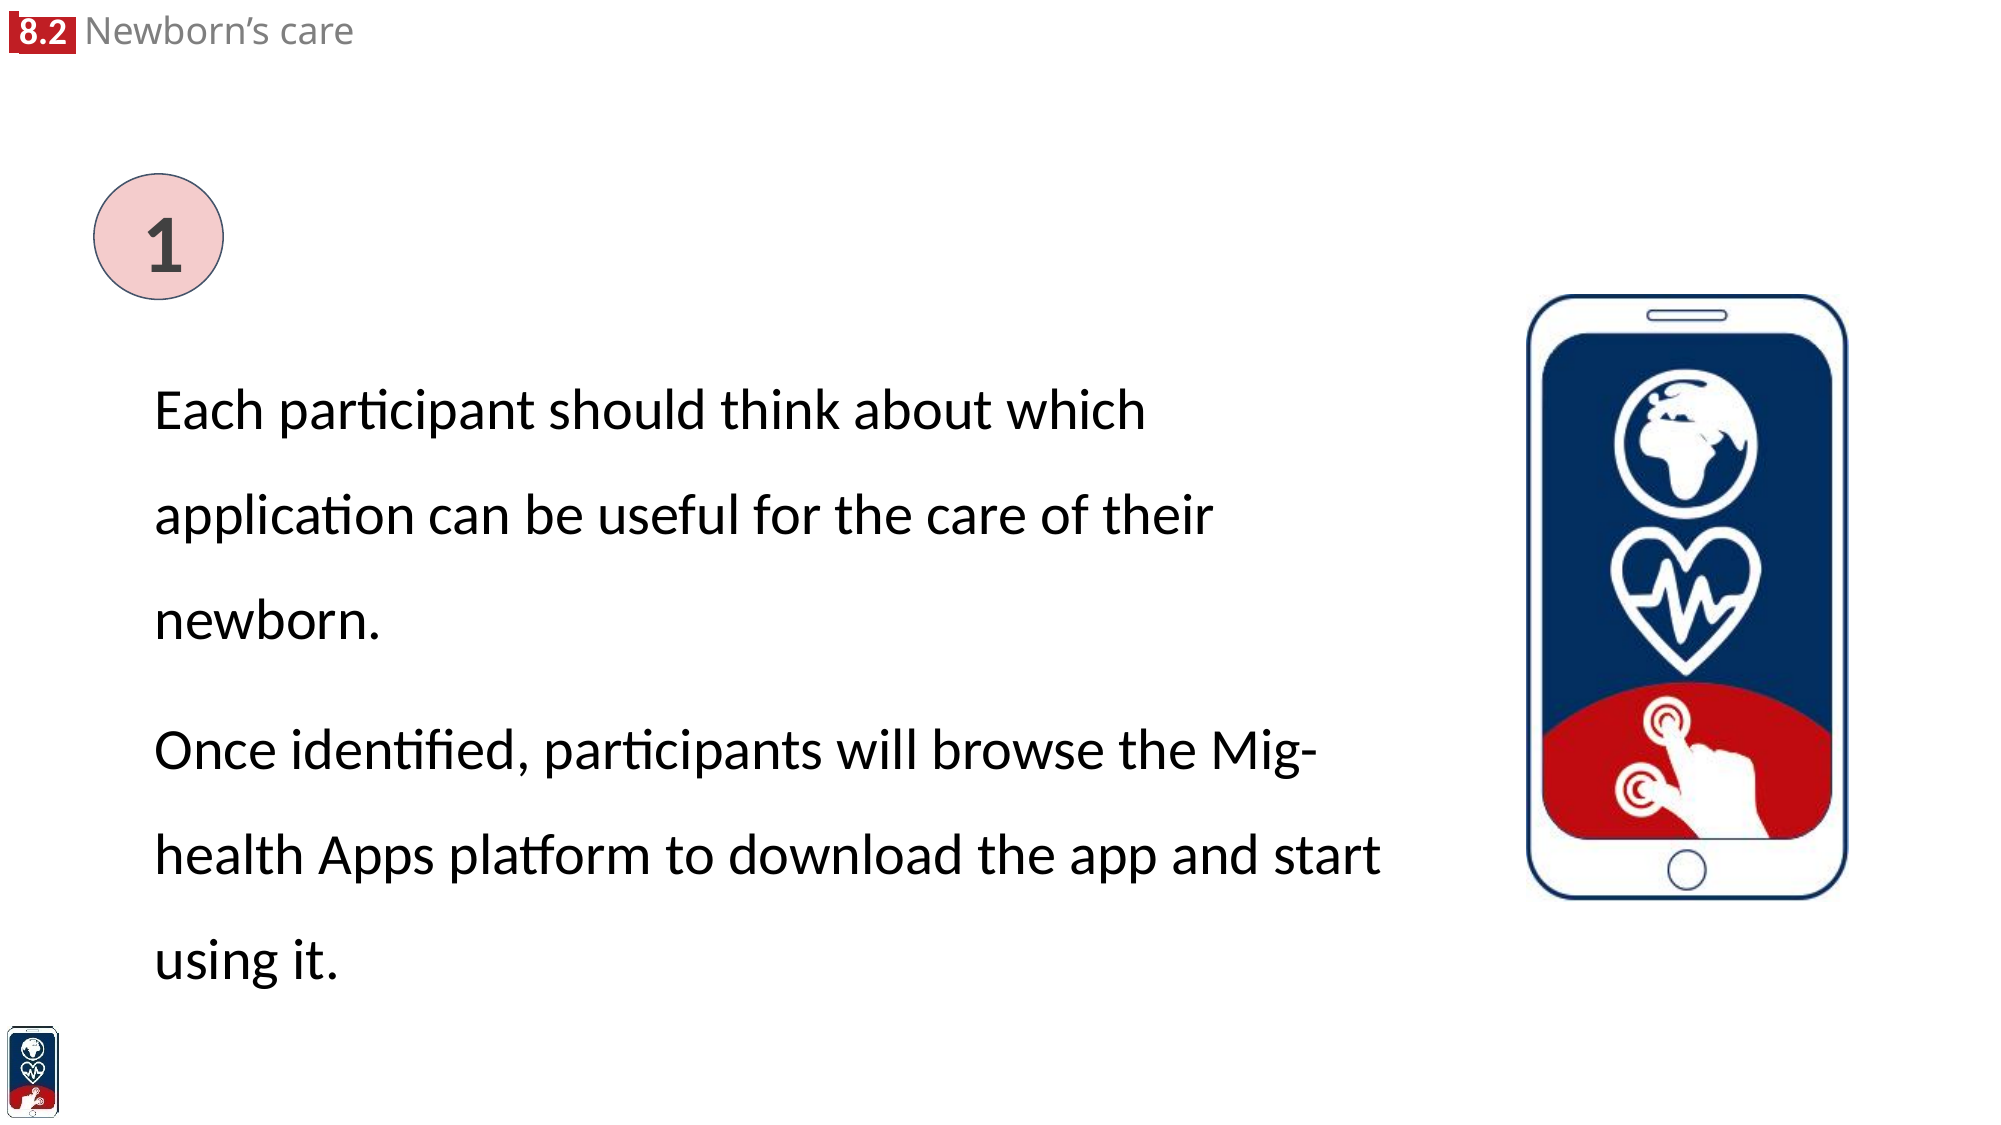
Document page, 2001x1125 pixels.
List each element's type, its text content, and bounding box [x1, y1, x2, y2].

text_box Each participant should think about which application can be useful for the care of their newborn. Once identified, participants will browse the Mig-health Apps platform to download the app and start using it. [64, 329, 1427, 471]
picture [7, 1026, 59, 1118]
text_box 1 [127, 173, 236, 304]
picture [1526, 294, 1849, 902]
text_box [93, 181, 127, 292]
